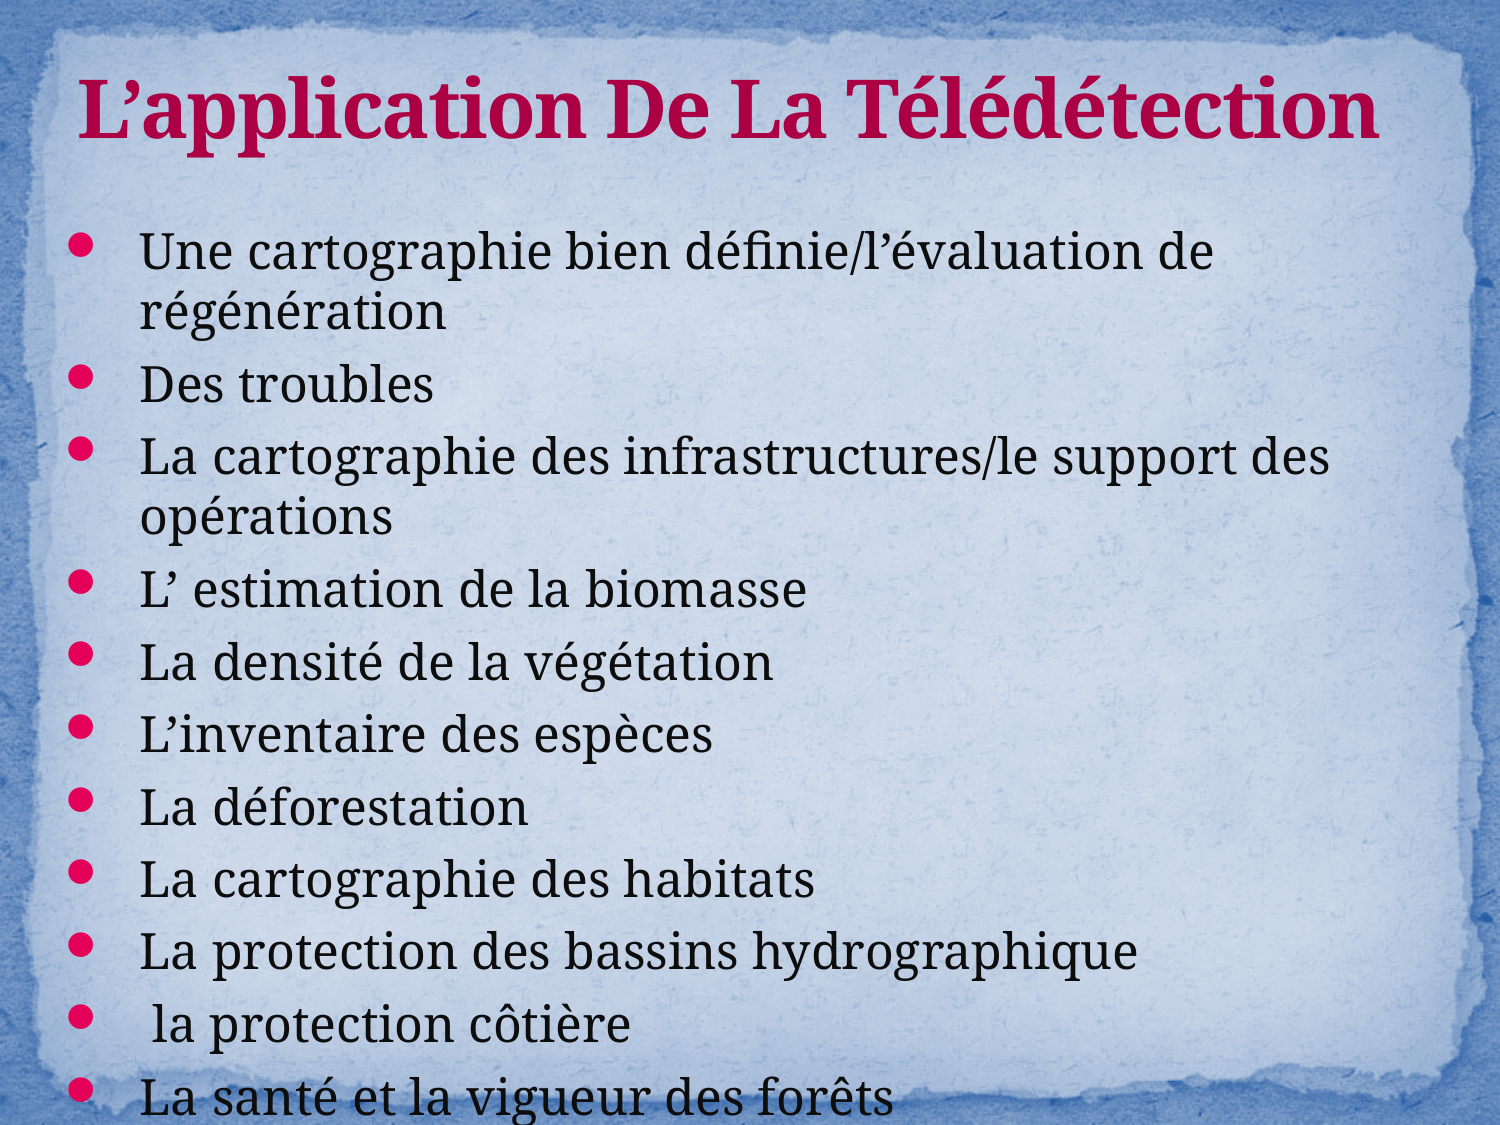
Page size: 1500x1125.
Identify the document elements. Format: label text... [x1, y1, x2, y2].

list Une cartographie bien définie/l’évaluation de régénération Des troubles La cartographie des infrastructures/le support des opérations L’ estimation de la biomasse La densité de la végétation L’inventaire des espèces La déforestation La cartographie des habitats La protection des bassins hydrographique la protection côtière La santé et la vigueur des forêts [50, 212, 1463, 963]
title L’application De La Télédétection [62, 0, 1413, 163]
